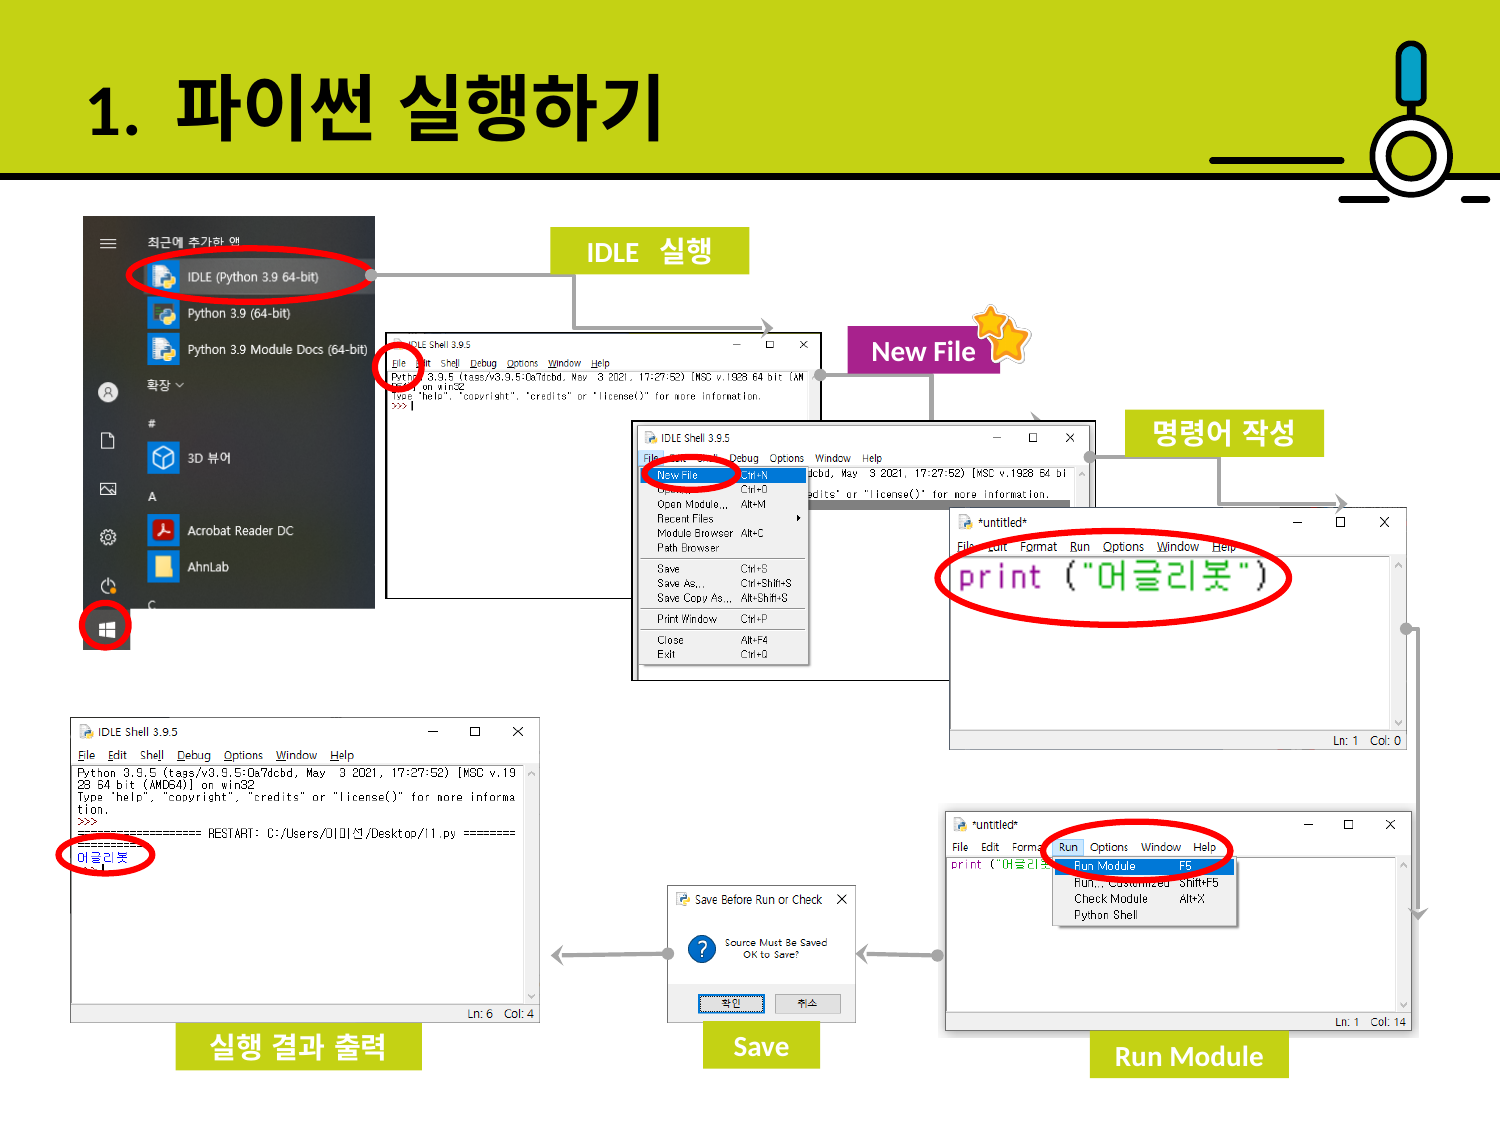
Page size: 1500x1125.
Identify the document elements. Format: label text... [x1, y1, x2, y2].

text_box 1. 파이썬 실행하기 [70, 11, 1184, 158]
picture [972, 304, 1034, 364]
picture [938, 802, 1419, 1038]
text_box IDLE 실행 [550, 227, 750, 273]
text_box [56, 843, 64, 867]
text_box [81, 215, 376, 650]
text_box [820, 374, 1044, 420]
picture [386, 332, 1407, 751]
text_box 실행 결과 출력 [175, 1031, 422, 1071]
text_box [370, 274, 774, 329]
text_box 명령어 작성 [1125, 409, 1325, 455]
text_box New File [847, 326, 987, 373]
text_box Save [703, 1031, 821, 1069]
picture [70, 716, 540, 1023]
text_box Run Module [1089, 1047, 1289, 1079]
picture [667, 884, 856, 1023]
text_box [1406, 628, 1419, 921]
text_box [1089, 456, 1348, 505]
